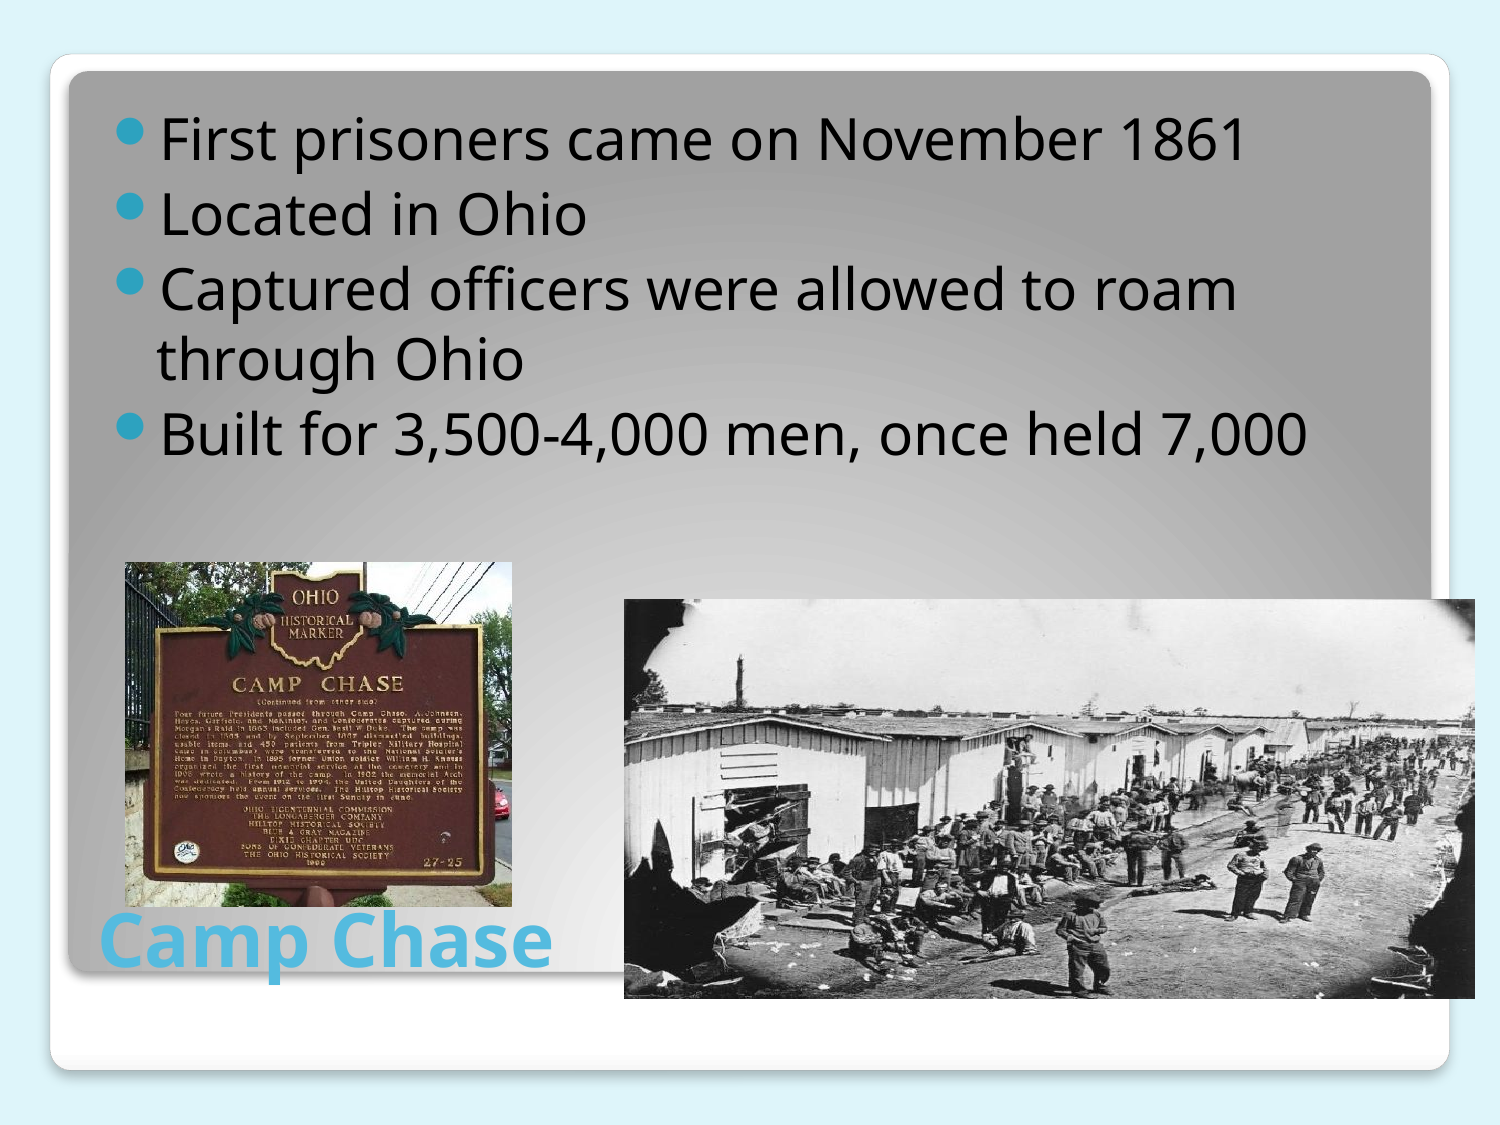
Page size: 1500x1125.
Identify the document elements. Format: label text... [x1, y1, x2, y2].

list First prisoners came on November 1861 Located in Ohio Captured officers were allowed to roam through Ohio Built for 3,500-4,000 men, once held 7,000 [82, 86, 1425, 774]
title Camp Chase [82, 817, 617, 990]
picture [624, 599, 1476, 999]
picture [124, 562, 512, 907]
